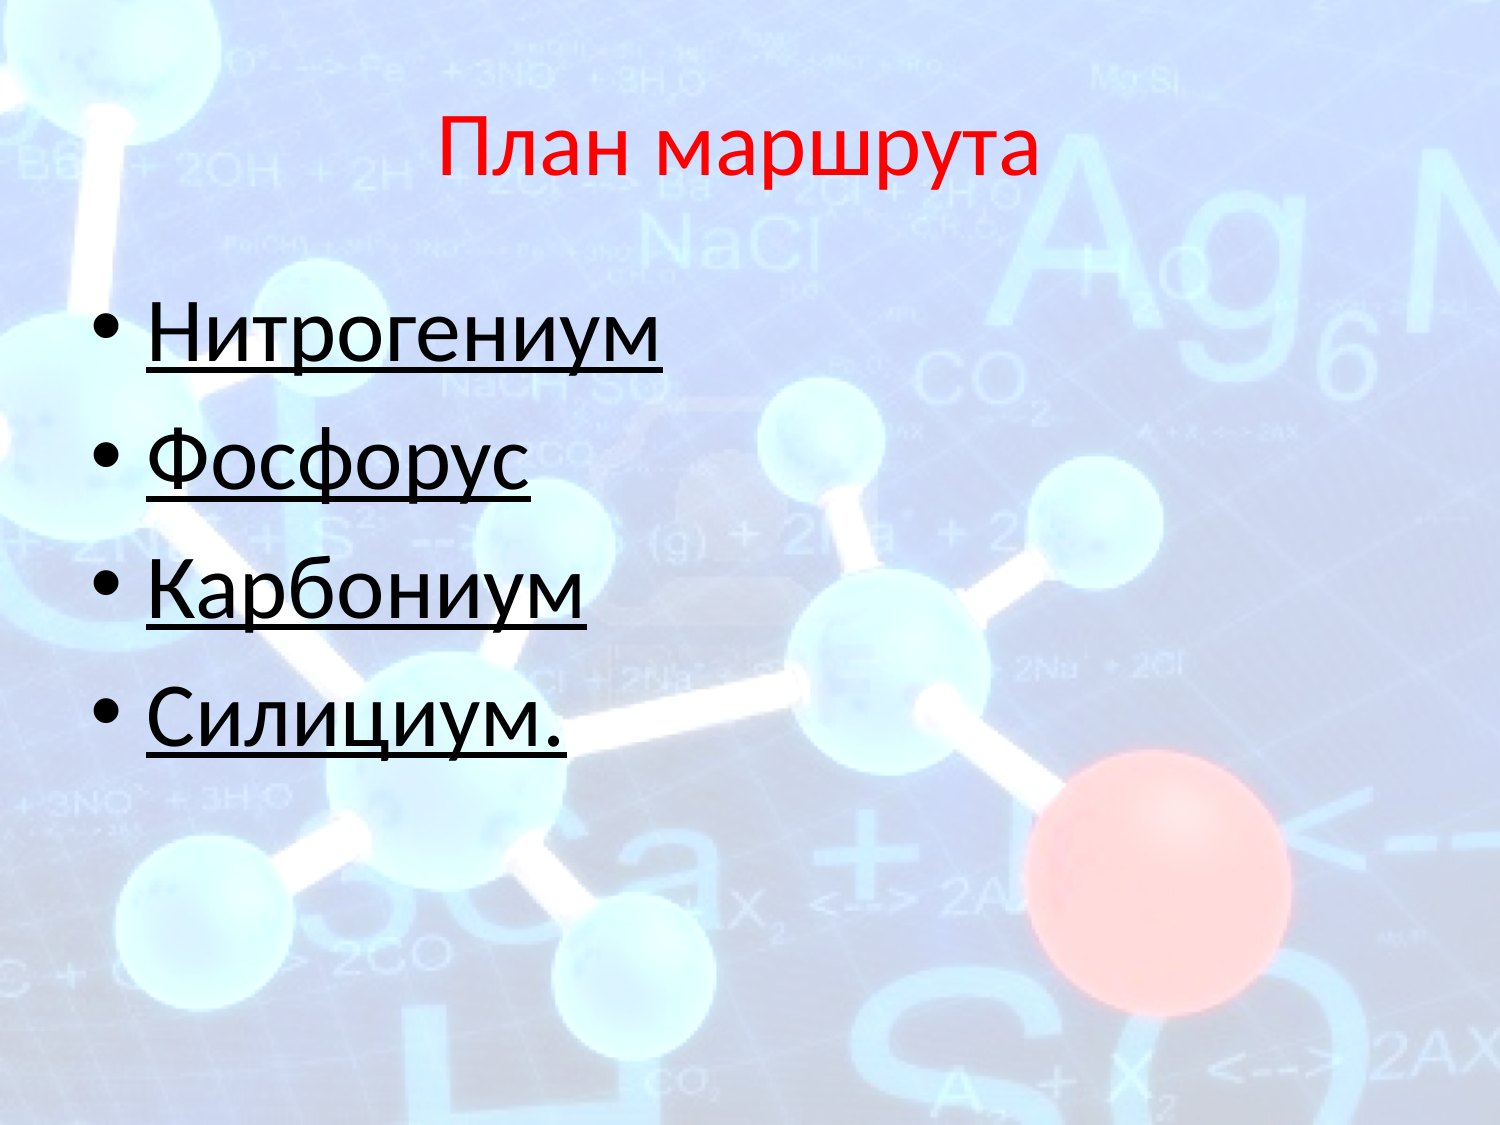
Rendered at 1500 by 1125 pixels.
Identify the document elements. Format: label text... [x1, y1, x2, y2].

title План маршрута [75, 45, 1425, 233]
picture [0, 0, 1500, 1125]
list Нитрогениум Фосфорус Карбониум Силициум. [75, 262, 1425, 1005]
